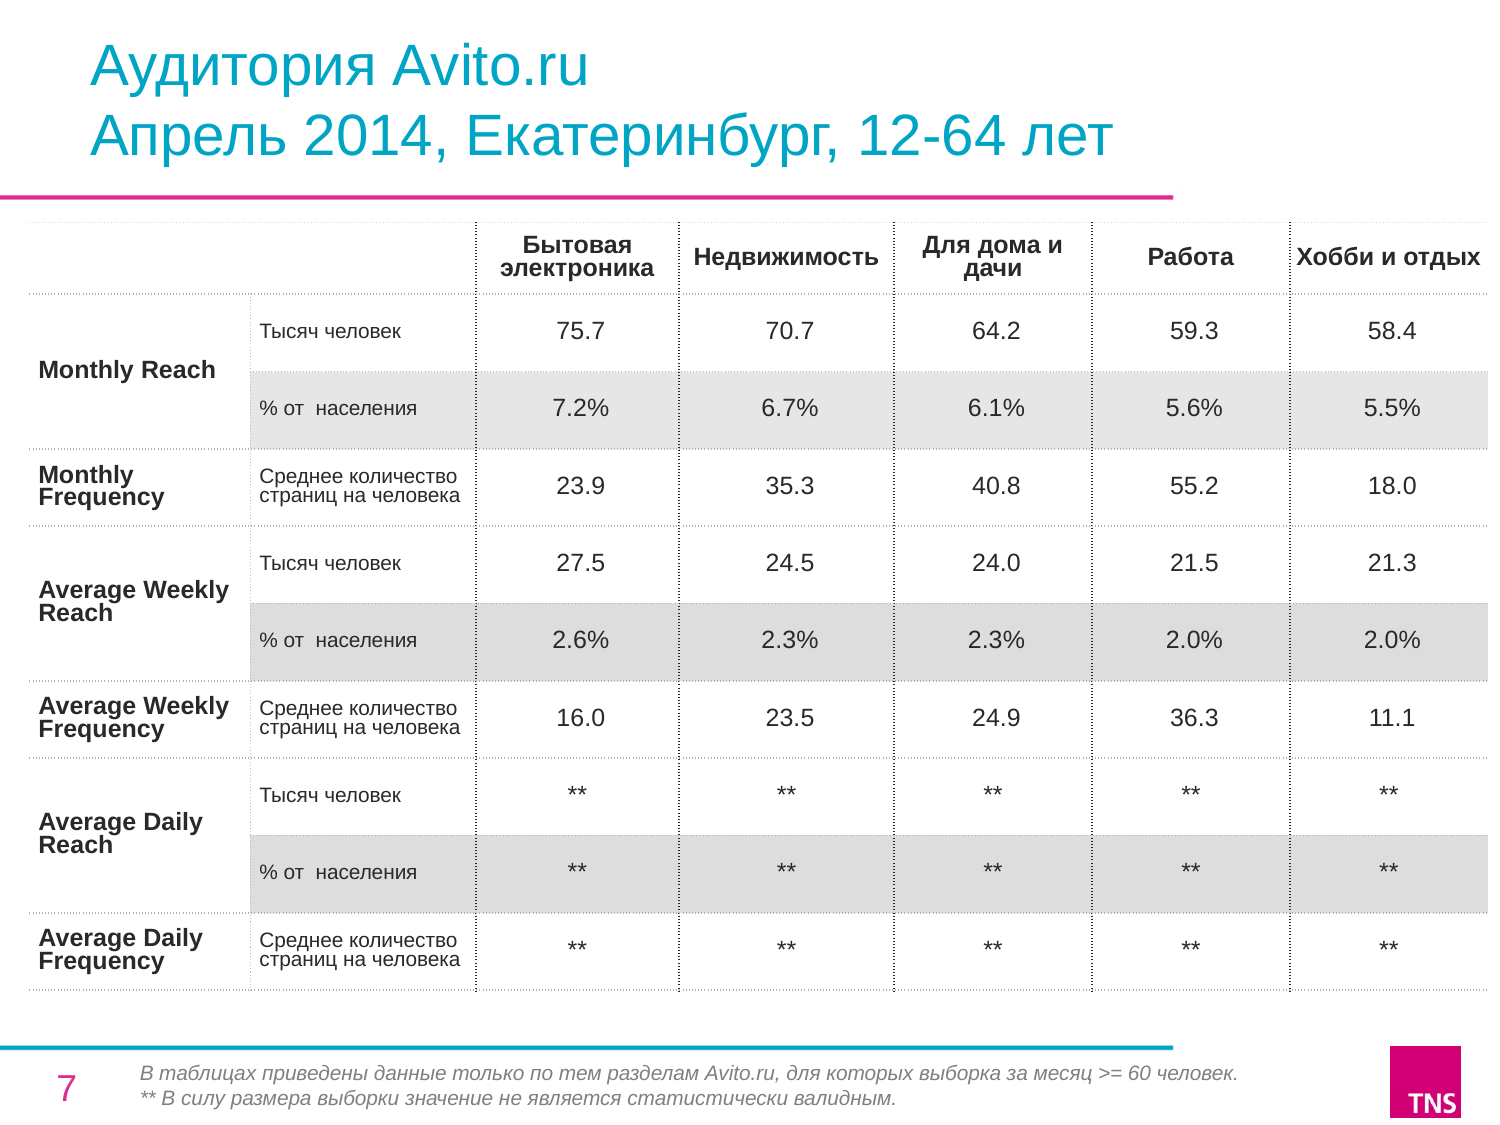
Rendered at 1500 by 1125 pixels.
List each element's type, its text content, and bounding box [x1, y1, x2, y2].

table_cell 18.0 [1290, 449, 1488, 526]
table_cell Average Daily Reach [29, 758, 250, 913]
table_cell 55.2 [1092, 449, 1290, 526]
table_cell 2.0% [1290, 603, 1488, 681]
table_cell ** [1290, 758, 1488, 835]
table_cell 11.1 [1290, 681, 1488, 758]
table_cell 5.5% [1290, 372, 1488, 449]
table_cell ** [679, 835, 894, 913]
table_cell ** [894, 913, 1092, 990]
title Аудитория Avito.ru Апрель 2014, Екатеринбург, 12-64 лет [74, 8, 1476, 187]
table_cell Среднее количество страниц на человека [250, 681, 476, 758]
table_cell Average Daily Frequency [29, 913, 250, 990]
table_cell 23.9 [476, 449, 679, 526]
table_cell % от населения [250, 835, 476, 913]
table_cell 23.5 [679, 681, 894, 758]
table_cell Average Weekly Frequency [29, 681, 250, 758]
table_cell 5.6% [1092, 372, 1290, 449]
table_header [29, 223, 476, 294]
text_box В таблицах приведены данные только по тем разделам Avito.ru, для которых выборка за месяц >= 60 человек. ** В силу размера выборки значение не является статистически валидным. [124, 1052, 1463, 1117]
table_header Хобби и отдых [1290, 223, 1488, 294]
table_cell 21.3 [1290, 526, 1488, 603]
table_cell Average Weekly Reach [29, 526, 250, 681]
table_cell Тысяч человек [250, 758, 476, 835]
table_header Бытовая электроника [476, 223, 679, 294]
table_cell ** [1290, 835, 1488, 913]
table_cell ** [679, 913, 894, 990]
table_cell 7.2% [476, 372, 679, 449]
table_cell 2.6% [476, 603, 679, 681]
table_cell 64.2 [894, 294, 1092, 372]
table_cell 16.0 [476, 681, 679, 758]
table_cell ** [476, 758, 679, 835]
table_cell ** [679, 758, 894, 835]
table_cell 70.7 [679, 294, 894, 372]
table_cell 35.3 [679, 449, 894, 526]
table_cell ** [1290, 913, 1488, 990]
table_cell ** [476, 835, 679, 913]
table_cell 2.3% [894, 603, 1092, 681]
table_cell 6.1% [894, 372, 1092, 449]
table_cell ** [1092, 758, 1290, 835]
table_cell 40.8 [894, 449, 1092, 526]
table_cell 21.5 [1092, 526, 1290, 603]
table_cell ** [894, 835, 1092, 913]
picture [0, 0, 1500, 1125]
table_cell Среднее количество страниц на человека [250, 913, 476, 990]
table_cell 27.5 [476, 526, 679, 603]
table_cell 75.7 [476, 294, 679, 372]
table_cell Тысяч человек [250, 526, 476, 603]
table_cell Monthly Frequency [29, 449, 250, 526]
table_cell 24.0 [894, 526, 1092, 603]
table_header Для дома и дачи [894, 223, 1092, 294]
table_cell 36.3 [1092, 681, 1290, 758]
slide_number 7 [40, 1055, 392, 1125]
table_cell 6.7% [679, 372, 894, 449]
table_cell 58.4 [1290, 294, 1488, 372]
table_cell ** [476, 913, 679, 990]
table_cell Среднее количество страниц на человека [250, 449, 476, 526]
table_cell 59.3 [1092, 294, 1290, 372]
table_cell 2.0% [1092, 603, 1290, 681]
table_header Недвижимость [679, 223, 894, 294]
table_cell ** [894, 758, 1092, 835]
table_cell % от населения [250, 372, 476, 449]
table_cell 2.3% [679, 603, 894, 681]
table_cell ** [1092, 913, 1290, 990]
table_cell % от населения [250, 603, 476, 681]
table_cell 24.5 [679, 526, 894, 603]
table_cell 24.9 [894, 681, 1092, 758]
table_cell Monthly Reach [29, 294, 250, 449]
table_cell Тысяч человек [250, 294, 476, 372]
table_cell ** [1092, 835, 1290, 913]
table_header Работа [1092, 223, 1290, 294]
